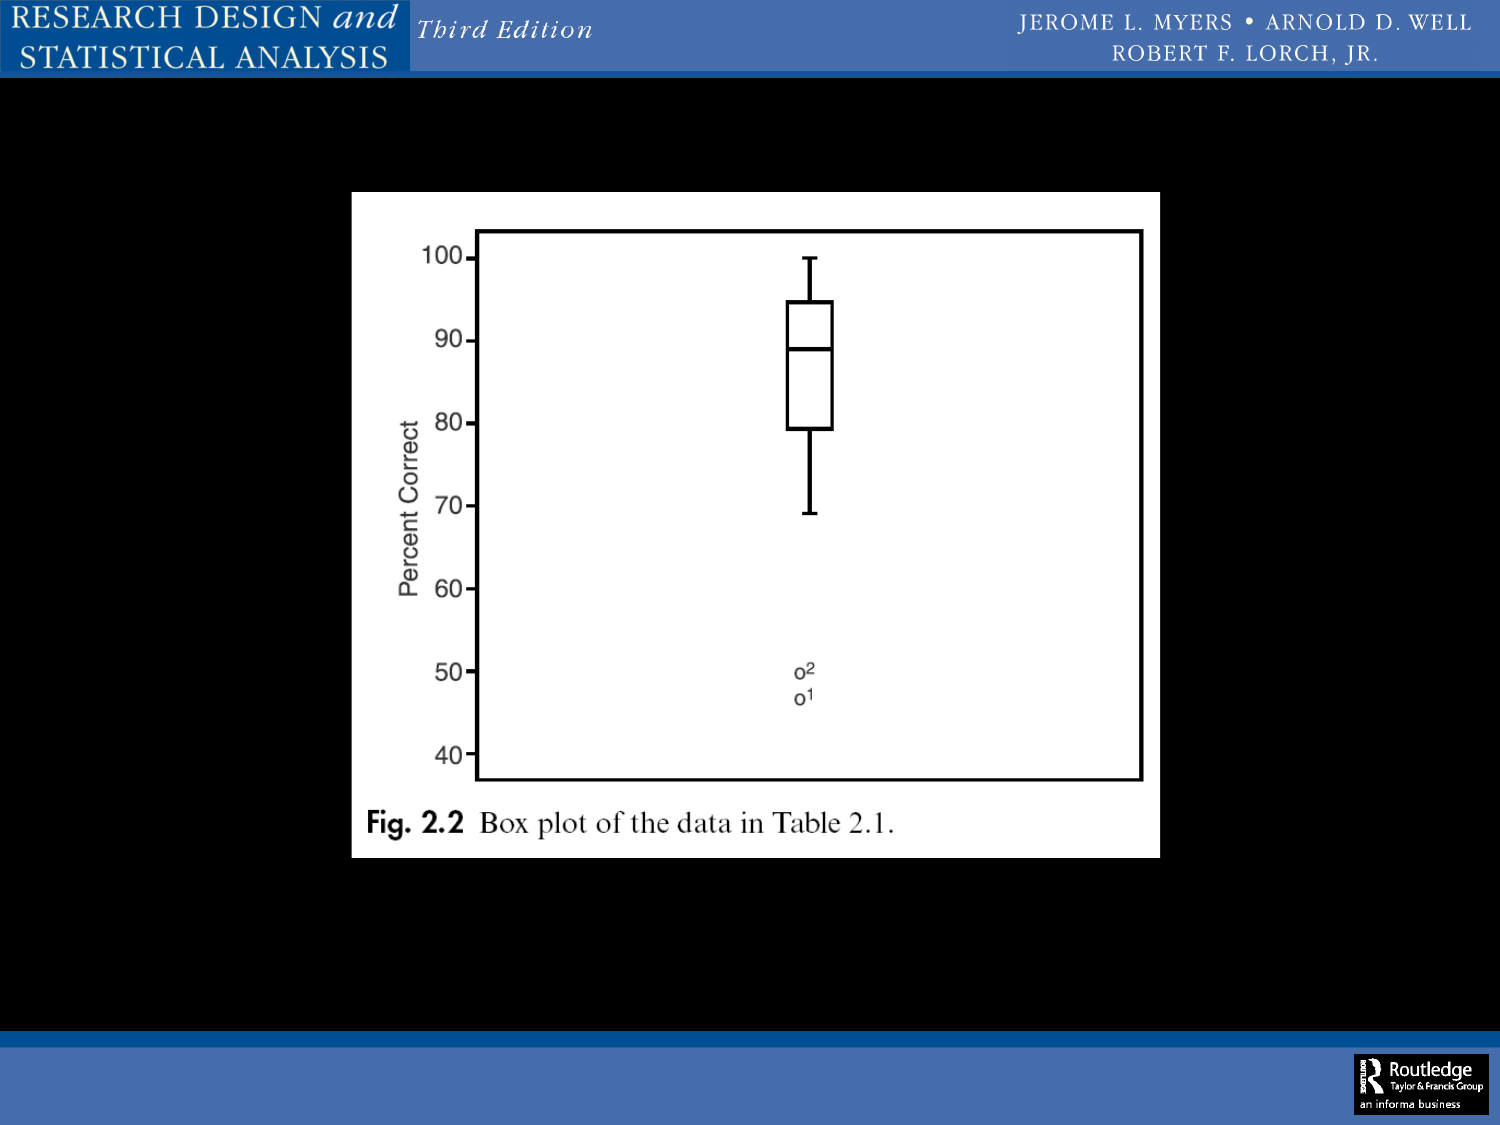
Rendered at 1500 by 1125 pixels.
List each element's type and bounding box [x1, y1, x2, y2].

picture [0, 1031, 1500, 1125]
list [351, 192, 1161, 858]
picture [0, 0, 1500, 78]
